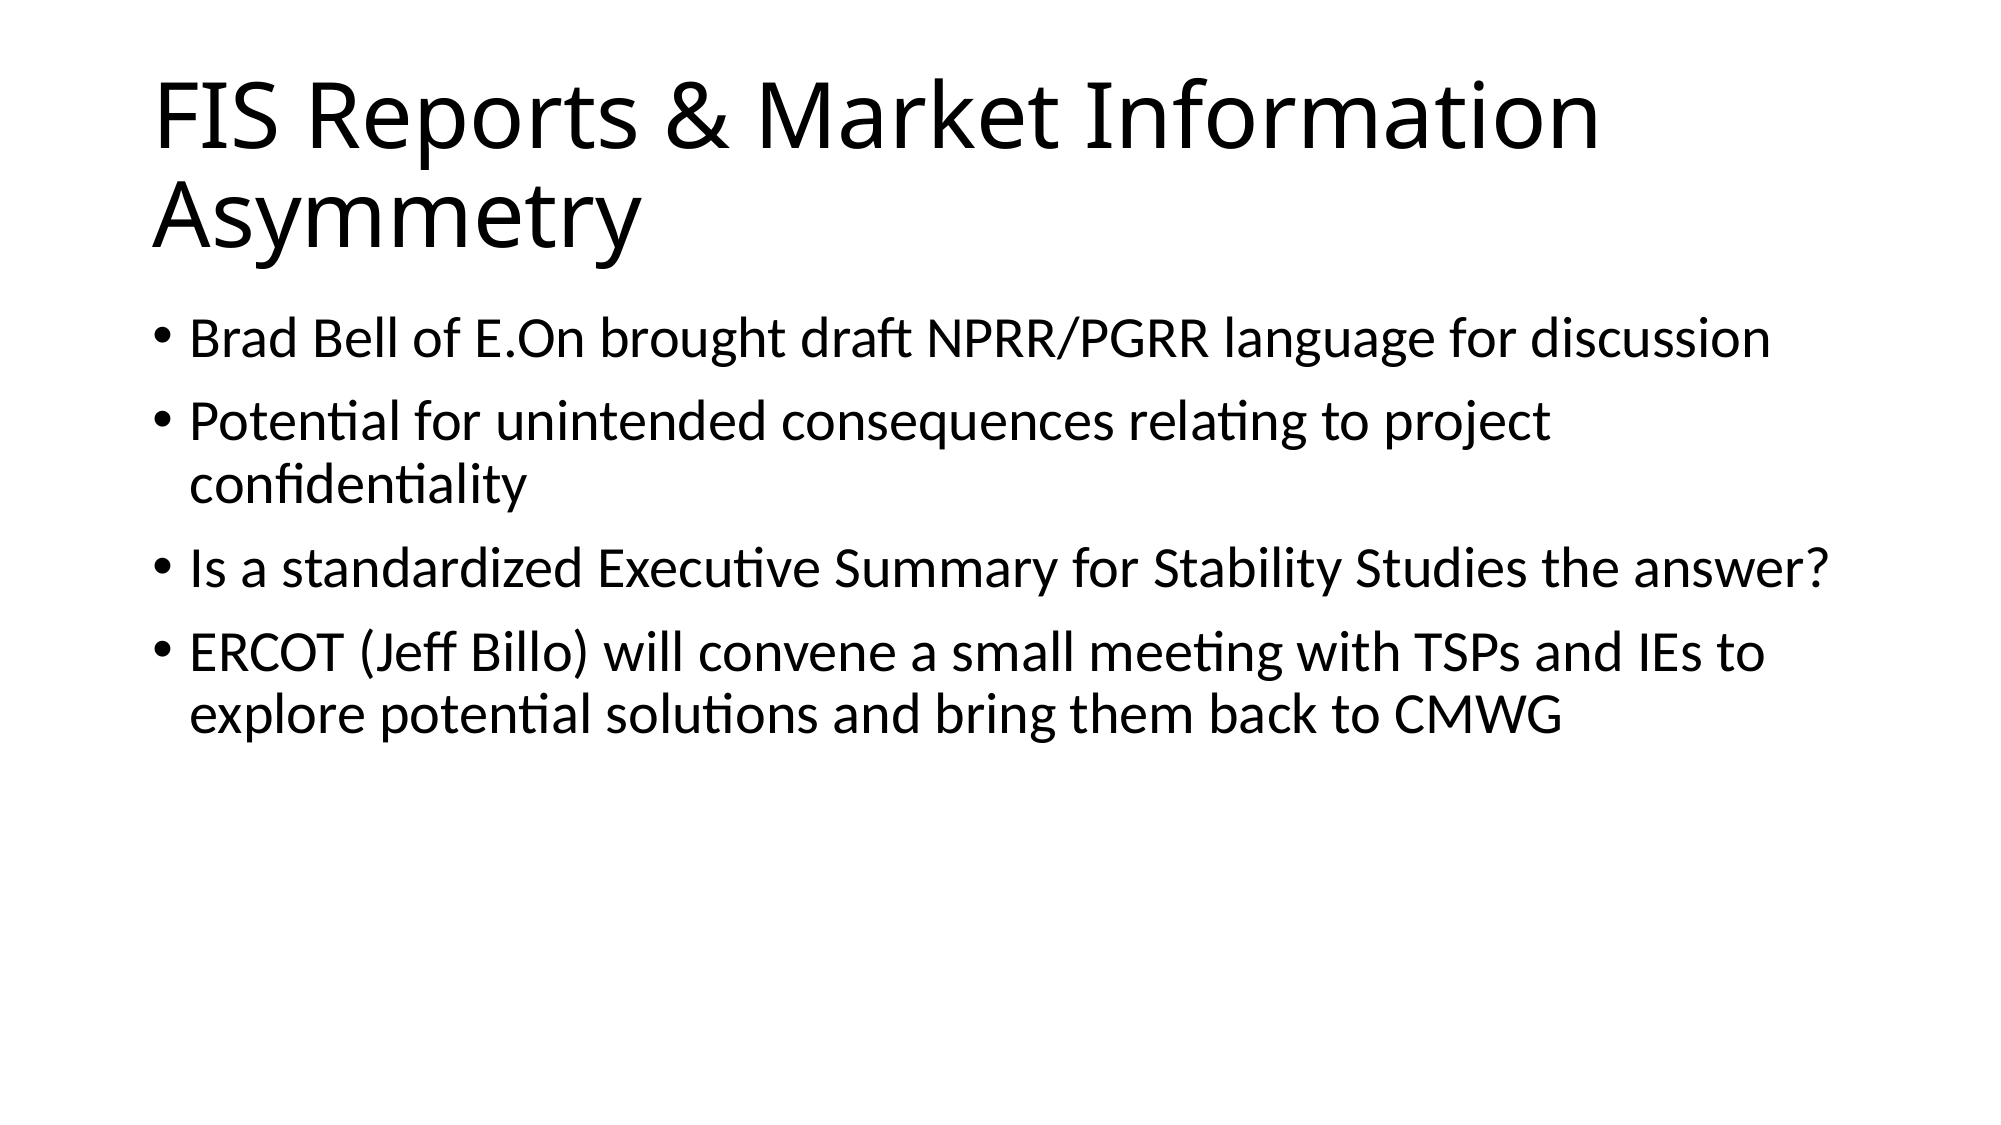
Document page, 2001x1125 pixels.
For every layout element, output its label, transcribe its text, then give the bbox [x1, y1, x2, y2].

title FIS Reports & Market Information Asymmetry [137, 59, 1863, 278]
list Brad Bell of E.On brought draft NPRR/PGRR language for discussion Potential for unintended consequences relating to project confidentiality Is a standardized Executive Summary for Stability Studies the answer? ERCOT (Jeff Billo) will convene a small meeting with TSPs and IEs to explore potential solutions and bring them back to CMWG [137, 299, 1863, 1014]
